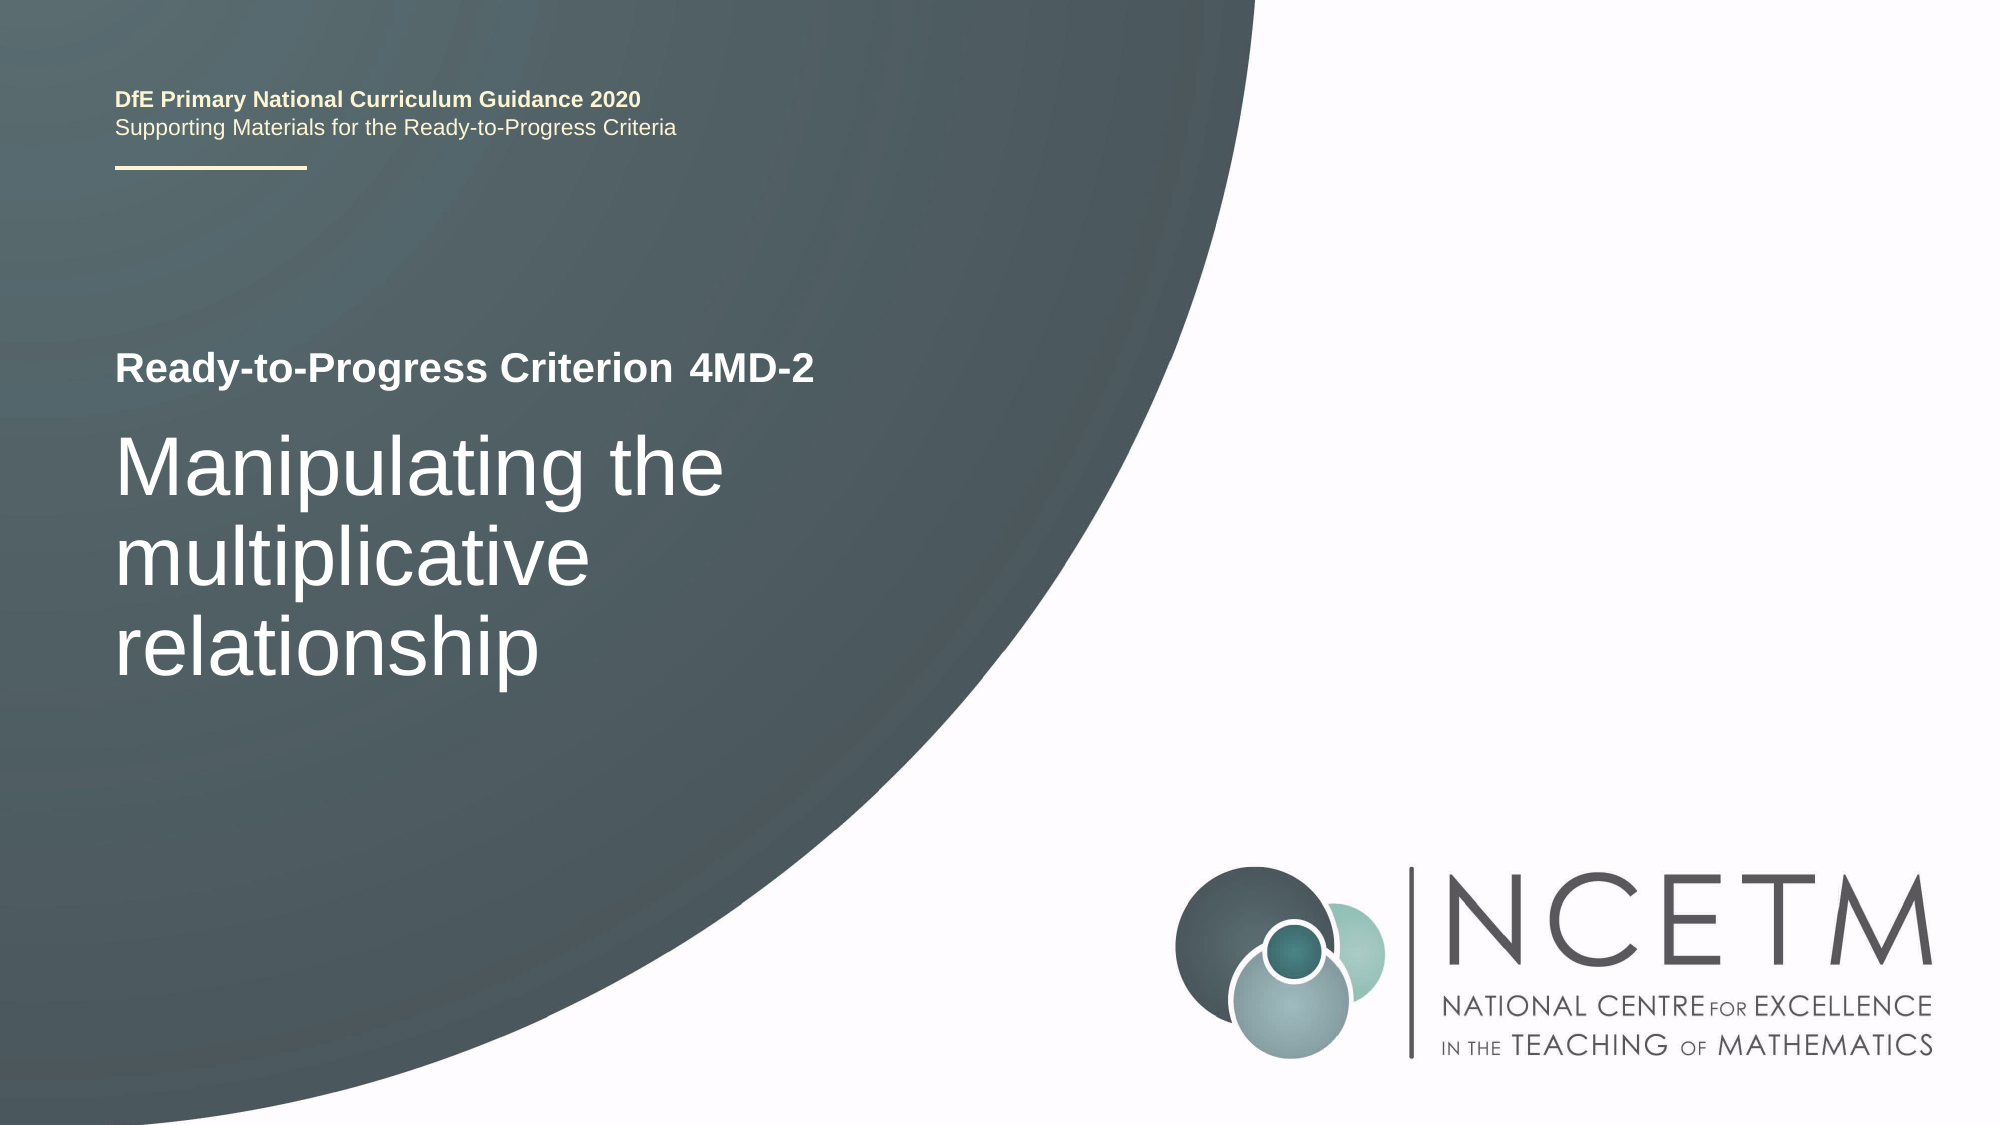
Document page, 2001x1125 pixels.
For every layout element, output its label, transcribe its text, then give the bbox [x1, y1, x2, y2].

list 4MD-2 [674, 338, 1043, 414]
subtitle Manipulating the multiplicative relationship [99, 416, 1000, 912]
picture [0, 0, 2001, 1125]
